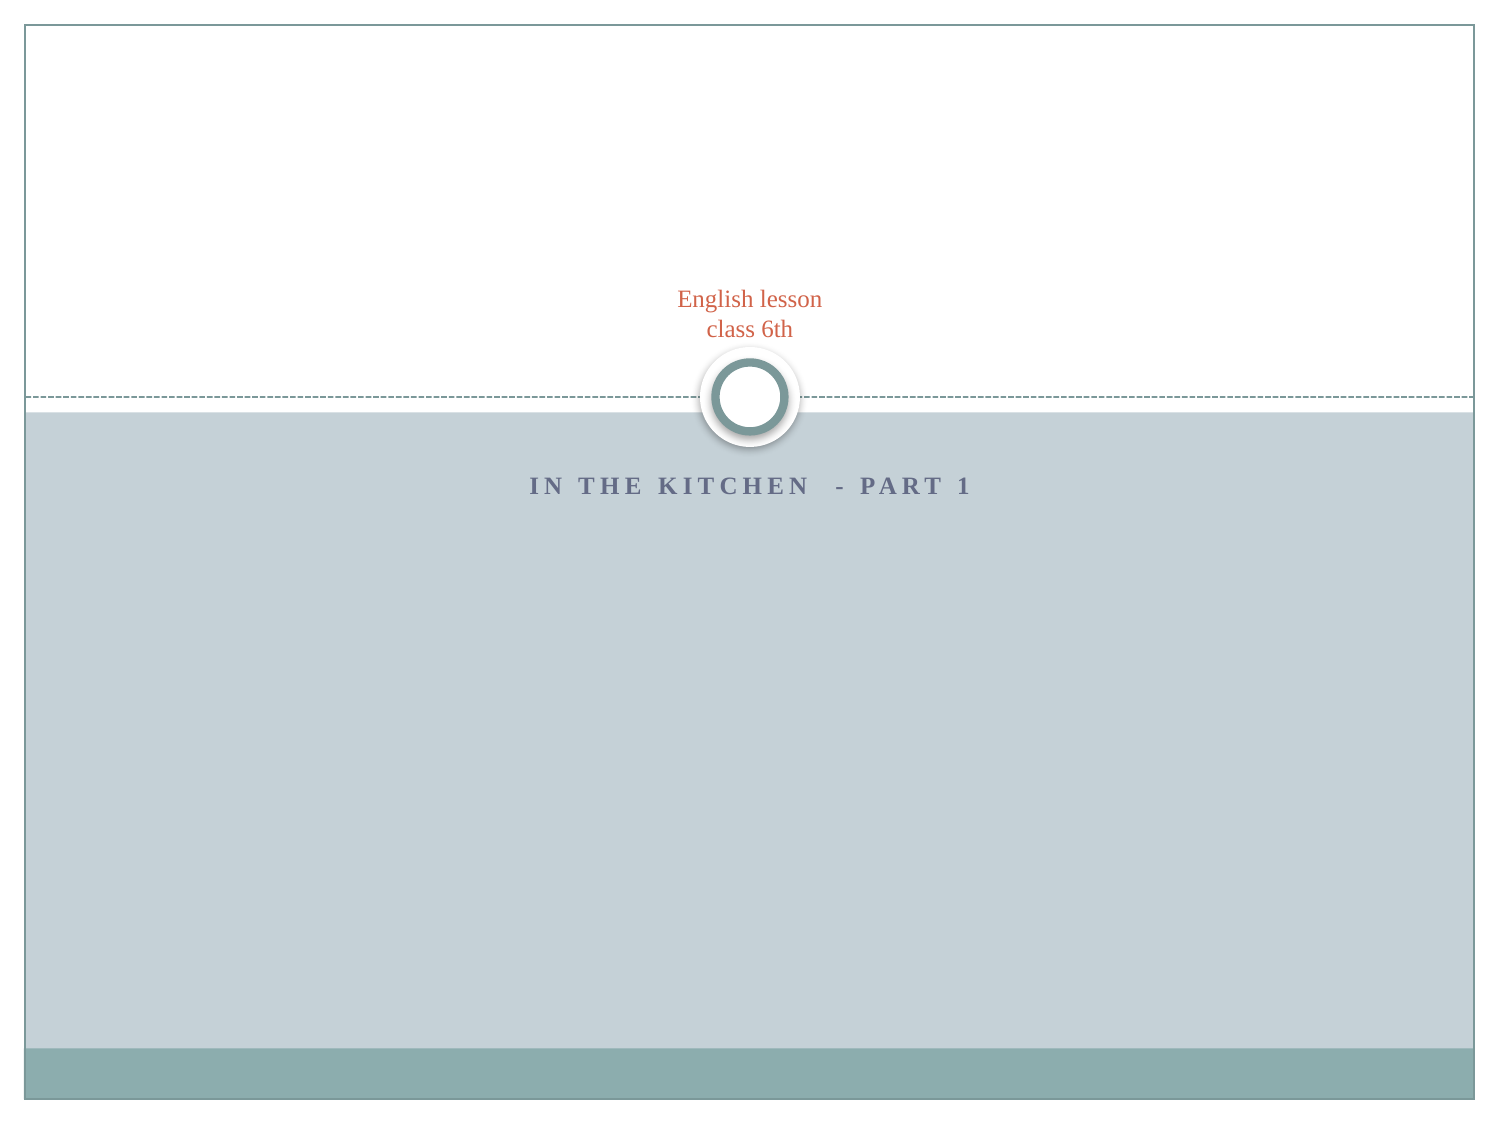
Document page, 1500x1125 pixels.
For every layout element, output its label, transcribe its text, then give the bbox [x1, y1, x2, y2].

title English lesson class 6th [112, 62, 1388, 350]
subtitle IN THE KITCHEN - PART 1 [225, 462, 1275, 750]
